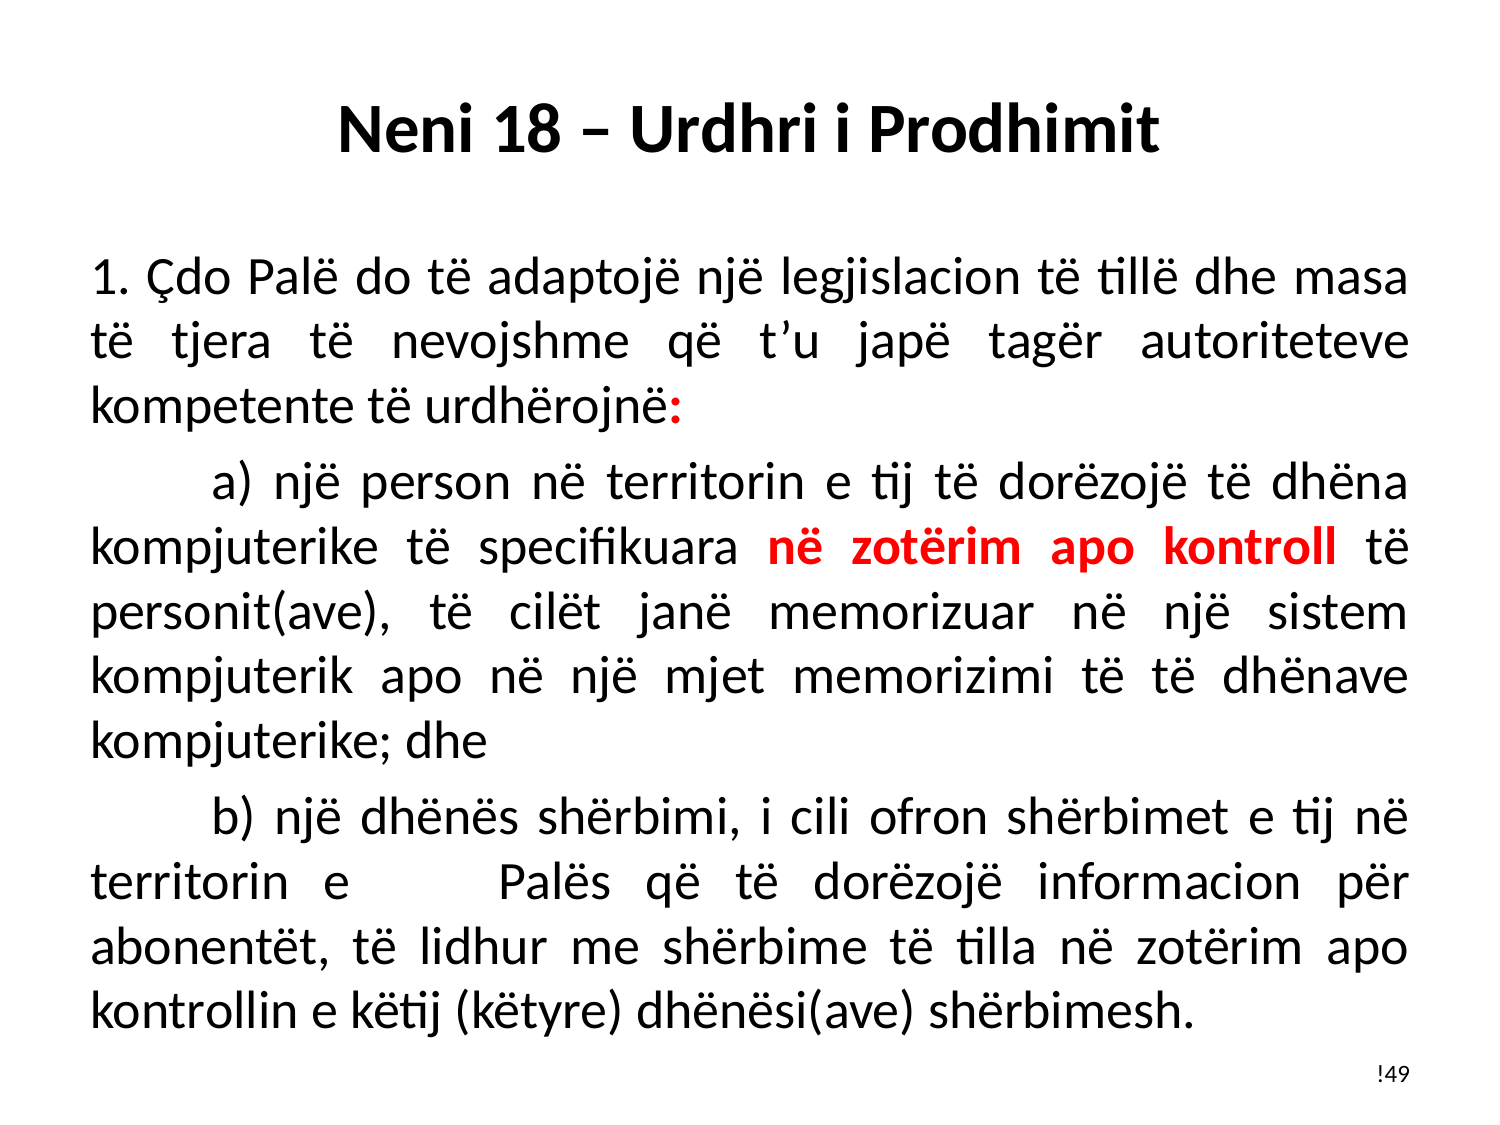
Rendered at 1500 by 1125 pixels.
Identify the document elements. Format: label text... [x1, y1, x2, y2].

slide_number !49 [1074, 1042, 1425, 1103]
title Neni 18 – Urdhri i Prodhimit [74, 44, 1426, 204]
list 1. Çdo Palë do të adaptojë një legjislacion të tillë dhe masa të tjera të nevojshme që t’u japë tagër autoriteteve kompetente të urdhërojnë: a) një person në territorin e tij të dorëzojë të dhëna kompjuterike të specifikuara në zotërim apo kontroll të personit(ave), të cilët janë memorizuar në një sistem kompjuterik apo në një mjet memorizimi të të dhënave kompjuterike; dhe b) një dhënës shërbimi, i cili ofron shërbimet e tij në territorin e Palës që të dorëzojë informacion për abonentët, të lidhur me shërbime të tilla në zotërim apo kontrollin e këtij (këtyre) dhënësi(ave) shërbimesh. [74, 232, 1426, 1053]
